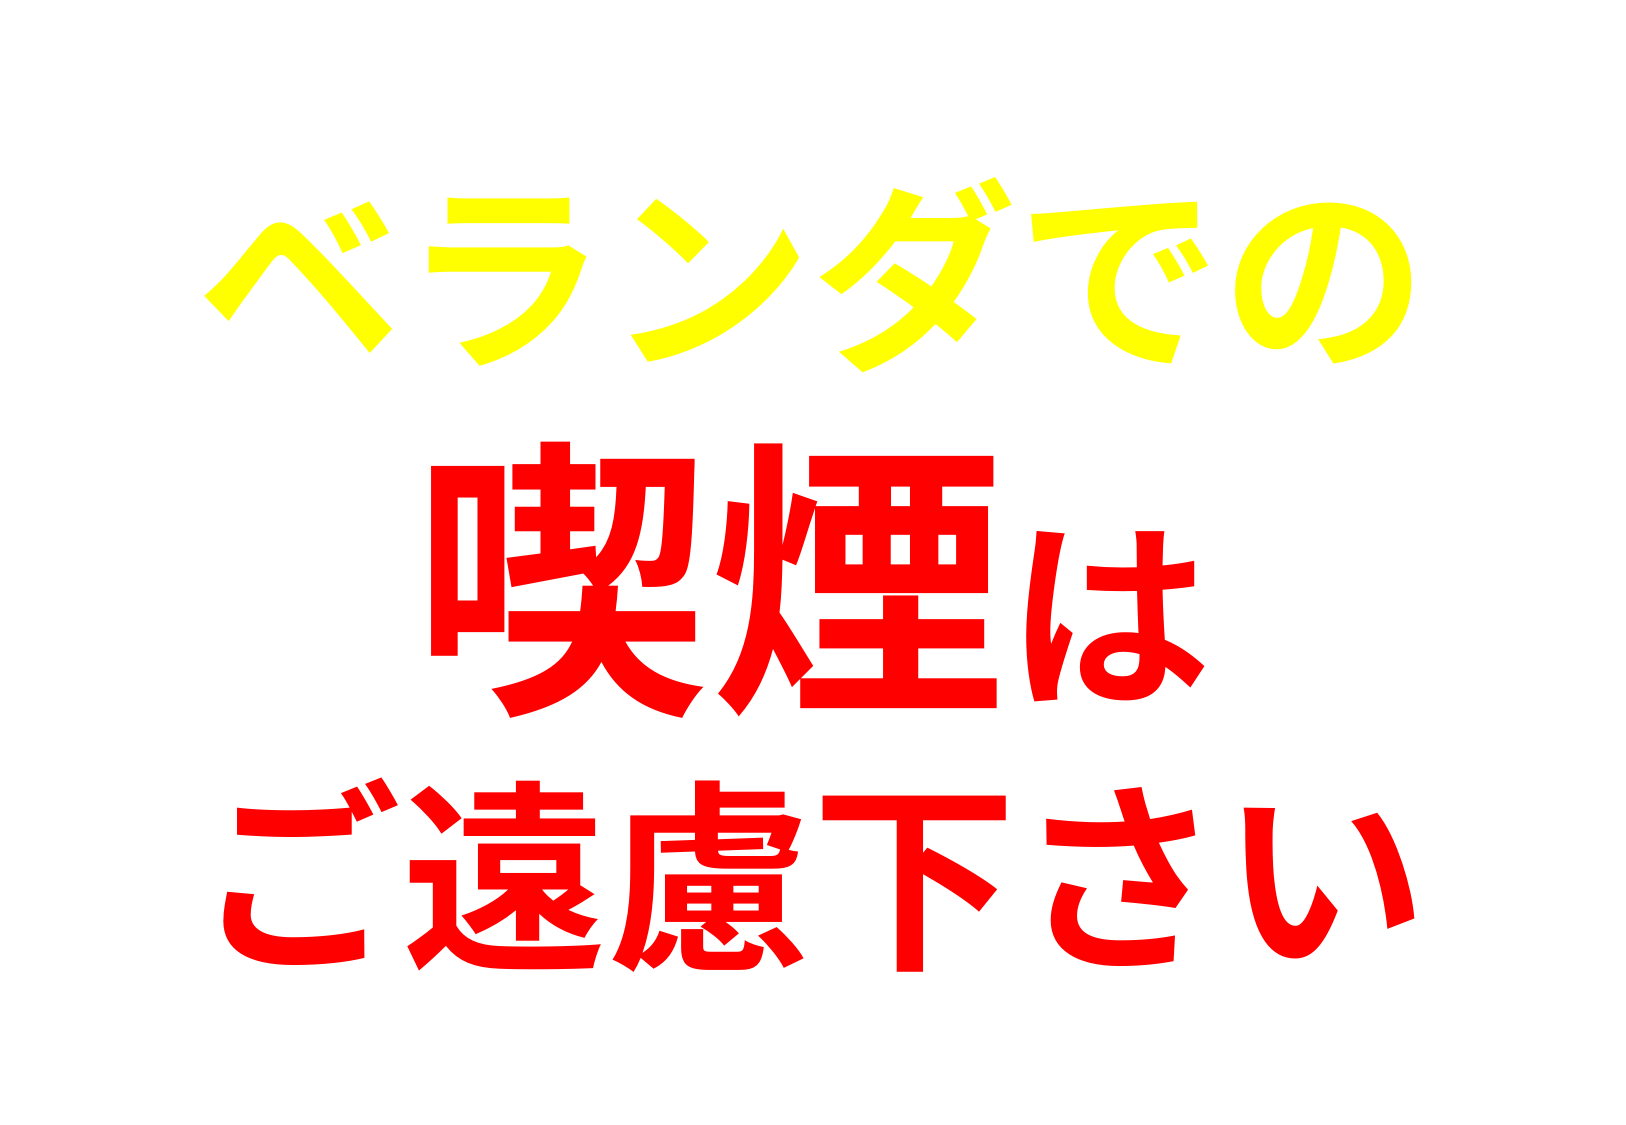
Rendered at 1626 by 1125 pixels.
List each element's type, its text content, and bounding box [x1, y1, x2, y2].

text_box ベランダでの 喫煙は ご遠慮下さい [0, 143, 1625, 1003]
